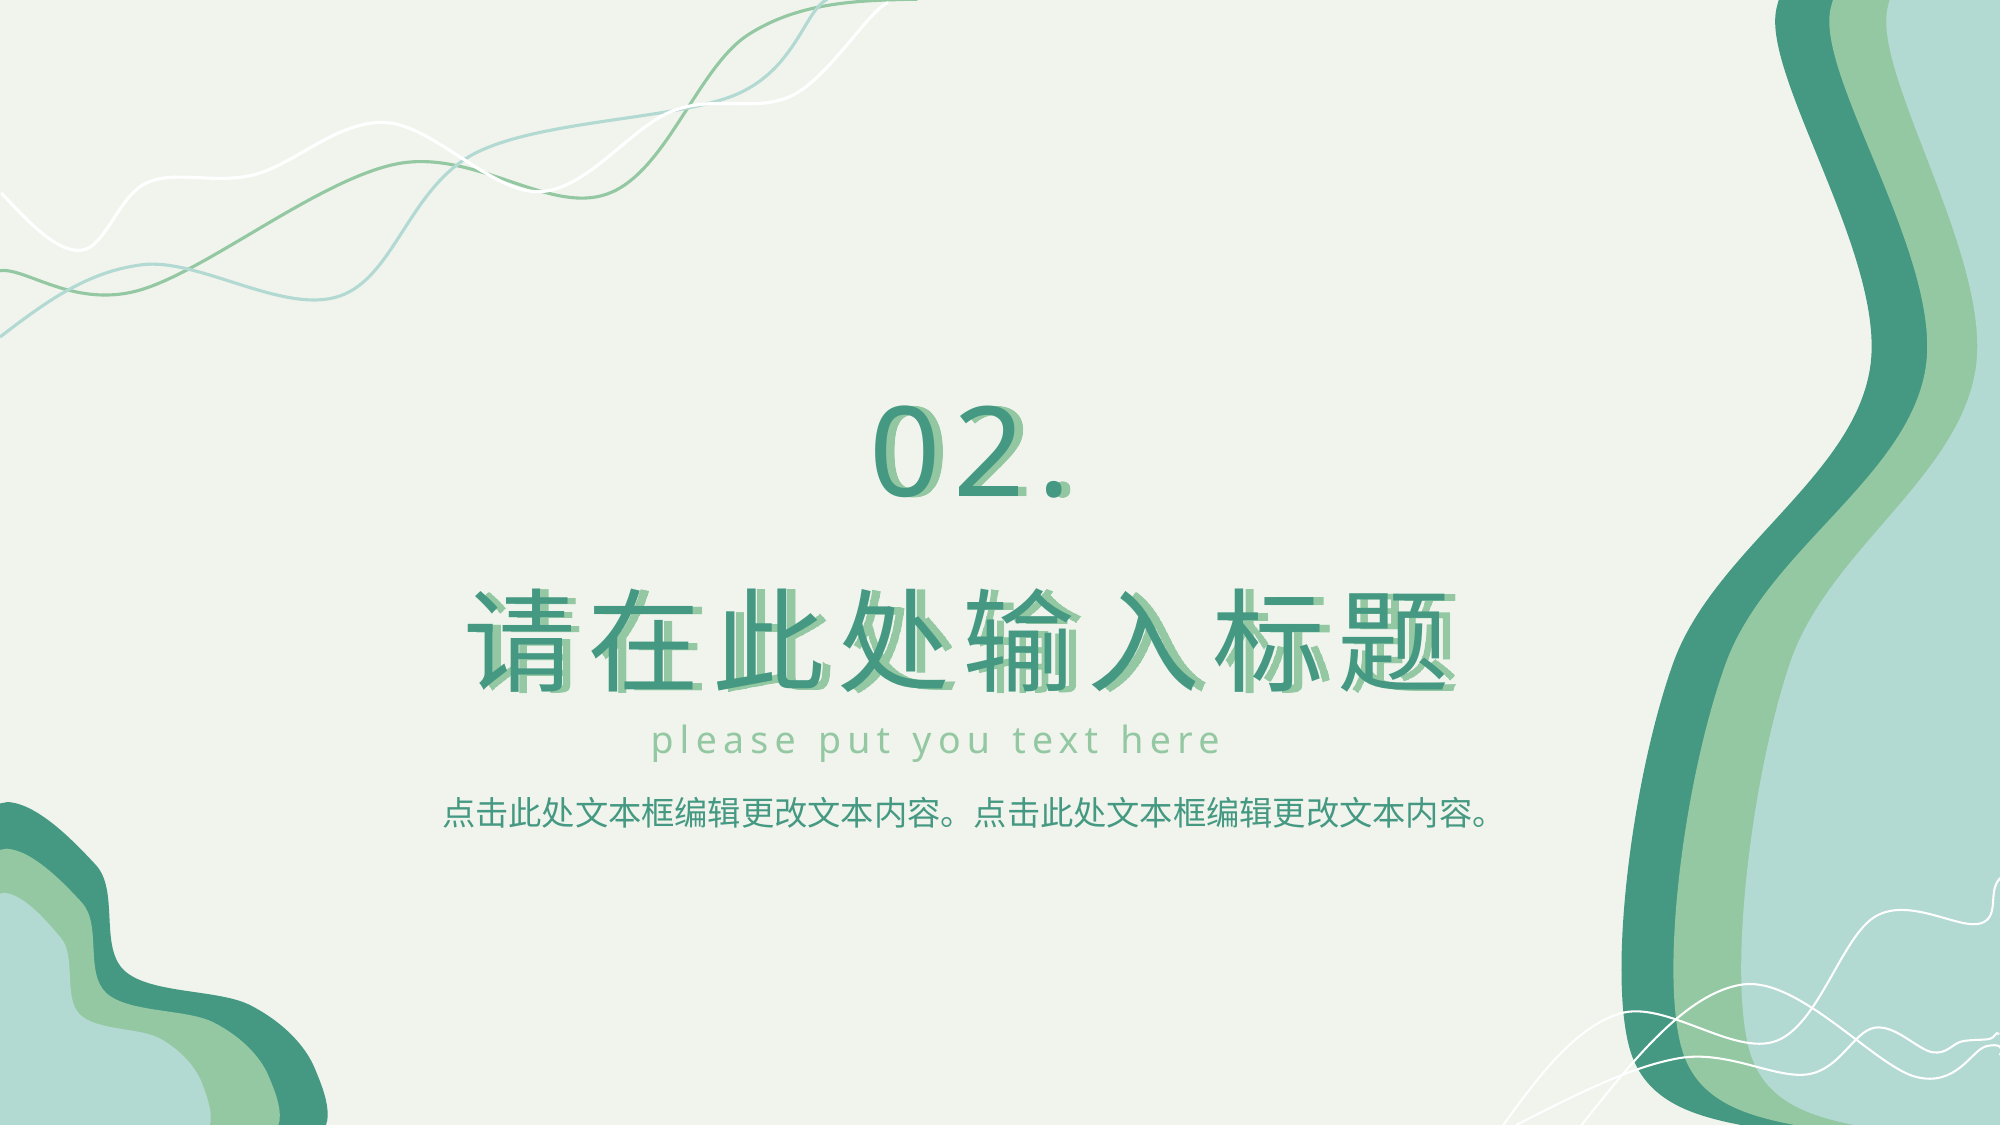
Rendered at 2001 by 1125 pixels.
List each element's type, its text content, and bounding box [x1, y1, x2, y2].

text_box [1621, 0, 2000, 876]
text_box 点击此处文本框编辑更改文本内容。点击此处文本框编辑更改文本内容。 [427, 784, 1514, 840]
text_box please put you text here [457, 708, 1414, 769]
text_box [0, 0, 901, 337]
text_box 02. [807, 364, 1134, 529]
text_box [0, 801, 328, 1125]
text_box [1499, 876, 2000, 1125]
text_box 请在此处输入标题 [355, 563, 1559, 714]
